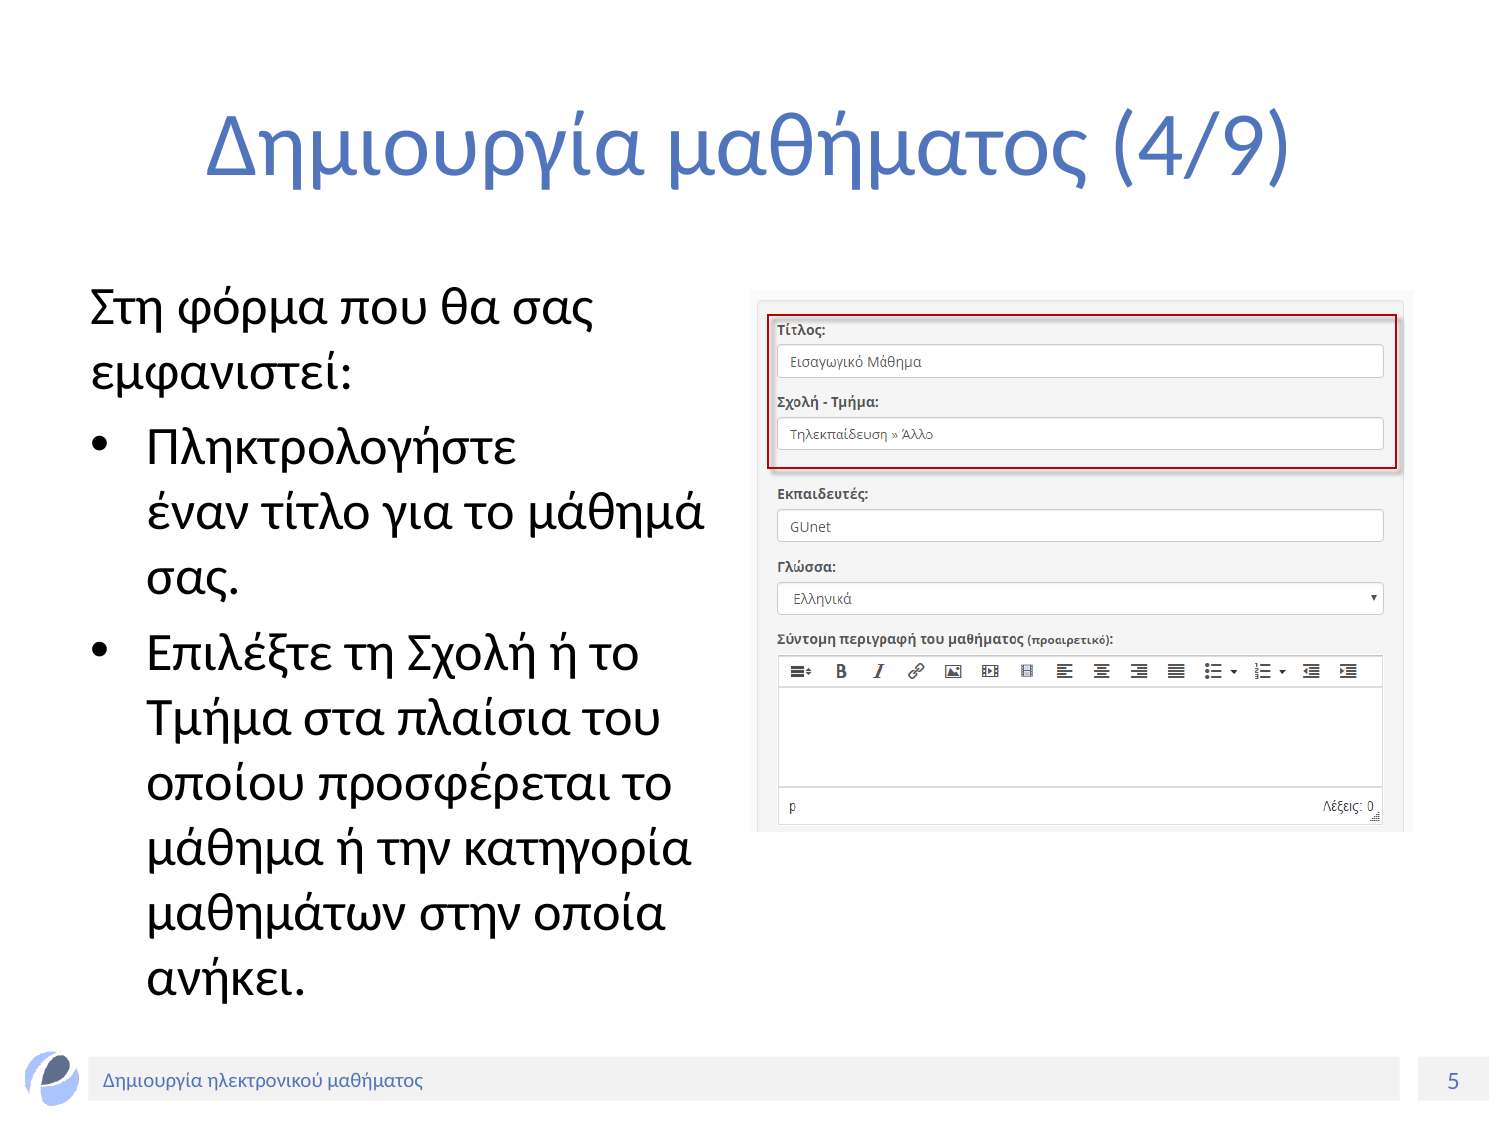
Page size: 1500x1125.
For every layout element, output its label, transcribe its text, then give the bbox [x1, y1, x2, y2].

list Στη φόρμα που θα σας εμφανιστεί: Πληκτρολογήστε έναν τίτλο για το μάθημά σας. Επιλέξτε τη Σχολή ή το Τμήμα στα πλαίσια του οποίου προσφέρεται το μάθημα ή την κατηγορία μαθημάτων στην οποία ανήκει. [75, 262, 738, 1005]
title Δημιουργία μαθήματος (4/9) [75, 45, 1425, 233]
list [749, 290, 1413, 832]
